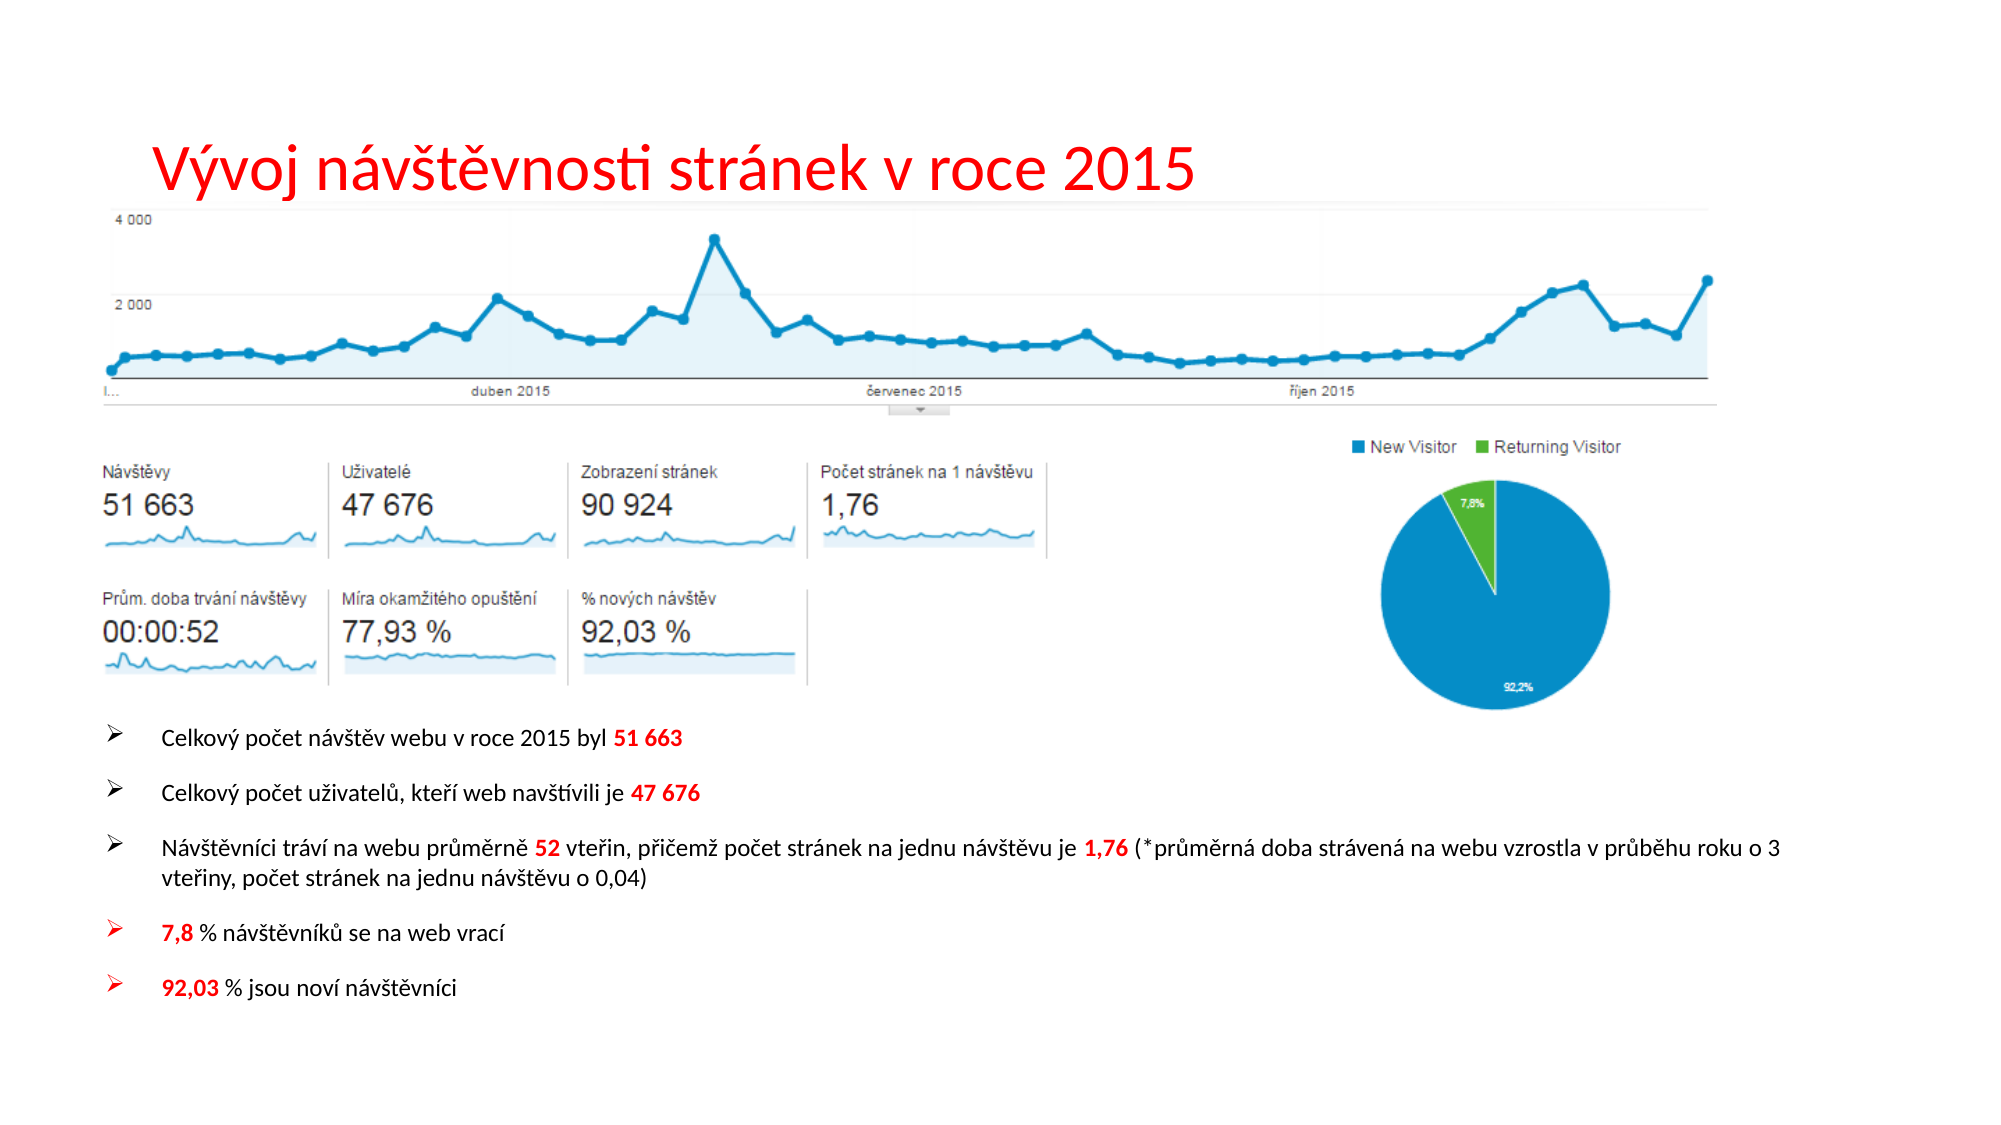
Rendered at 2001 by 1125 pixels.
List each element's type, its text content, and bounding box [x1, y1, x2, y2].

picture [90, 201, 1717, 715]
text_box Celkový počet návštěv webu v roce 2015 byl 51 663 Celkový počet uživatelů, kteří web navštívili je 47 676 Návštěvníci tráví na webu průměrně 52 vteřin, přičemž počet stránek na jednu návštěvu je 1,76 (*průměrná doba strávená na webu vzrostla v průběhu roku o 3 vteřiny, počet stránek na jednu návštěvu o 0,04) 7,8 % návštěvníků se na web vrací 92,03 % jsou noví návštěvníci [90, 714, 1809, 1009]
title Vývoj návštěvnosti stránek v roce 2015 [137, 59, 1863, 278]
